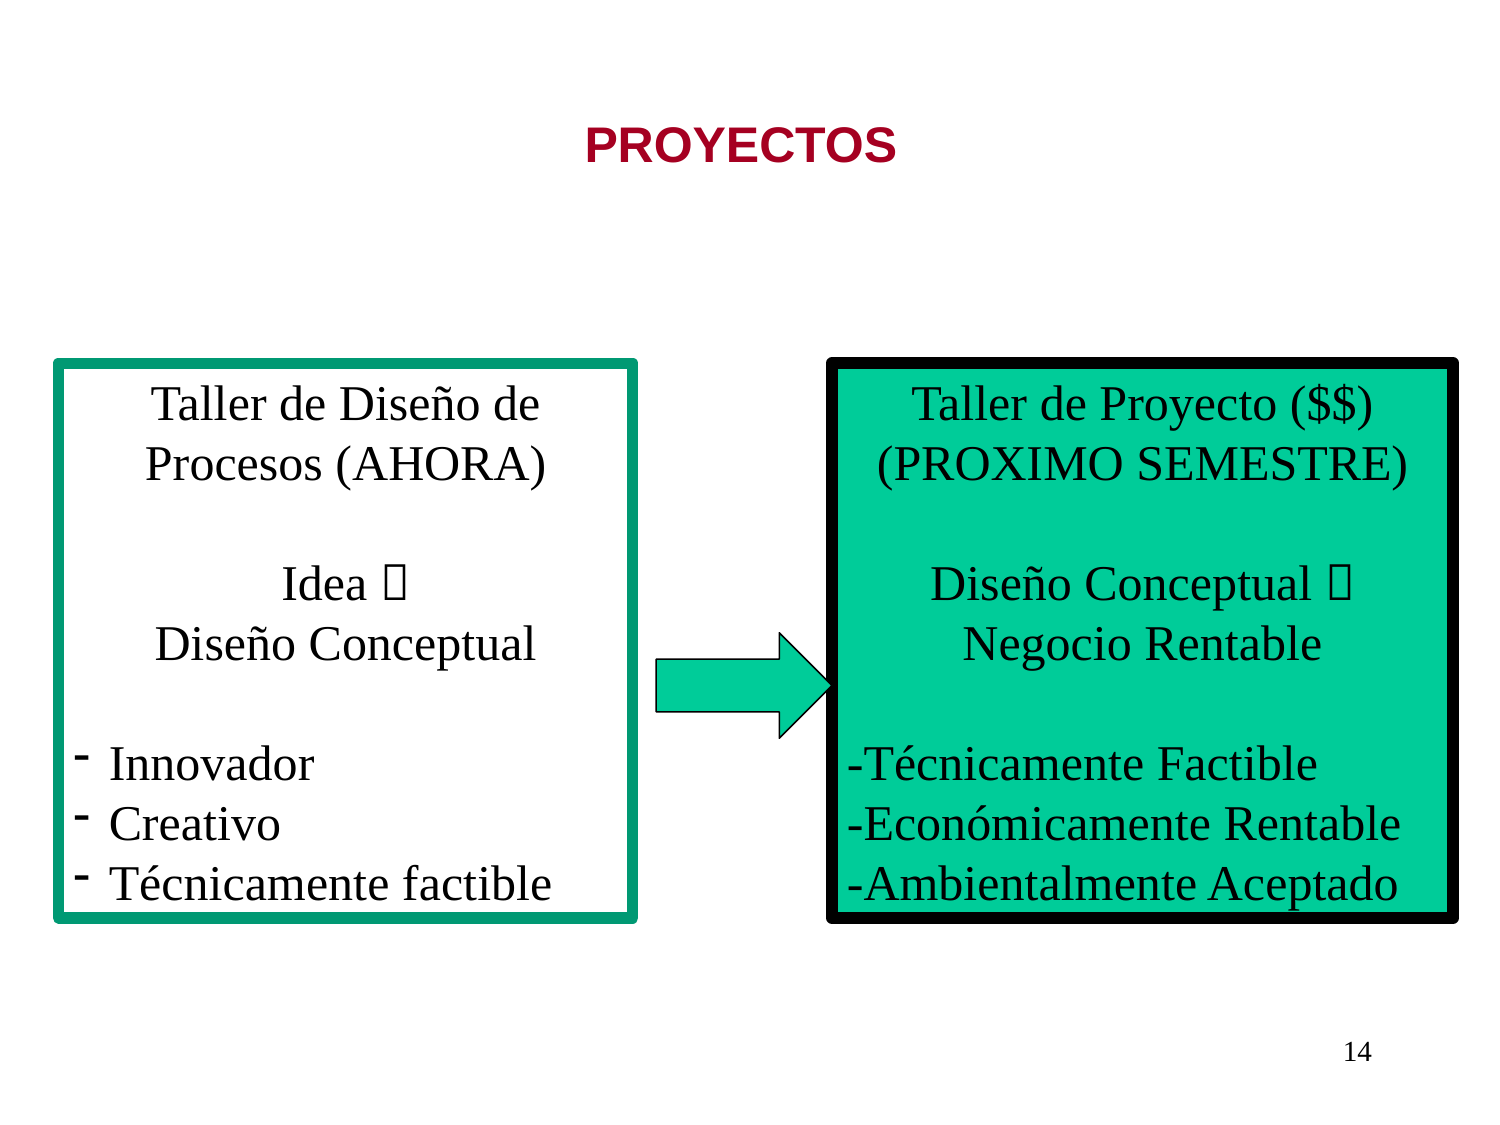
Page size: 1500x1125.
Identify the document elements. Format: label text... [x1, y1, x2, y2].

slide_number 14 [1074, 1024, 1388, 1101]
text_box PROYECTOS [23, 105, 1459, 181]
text_box Taller de Proyecto ($$) (PROXIMO SEMESTRE) Diseño Conceptual  Negocio Rentable -Técnicamente Factible -Económicamente Rentable -Ambientalmente Aceptado [832, 363, 1454, 918]
text_box Taller de Diseño de Procesos (AHORA) Idea  Diseño Conceptual Innovador Creativo Técnicamente factible [58, 363, 633, 918]
text_box [656, 632, 833, 739]
